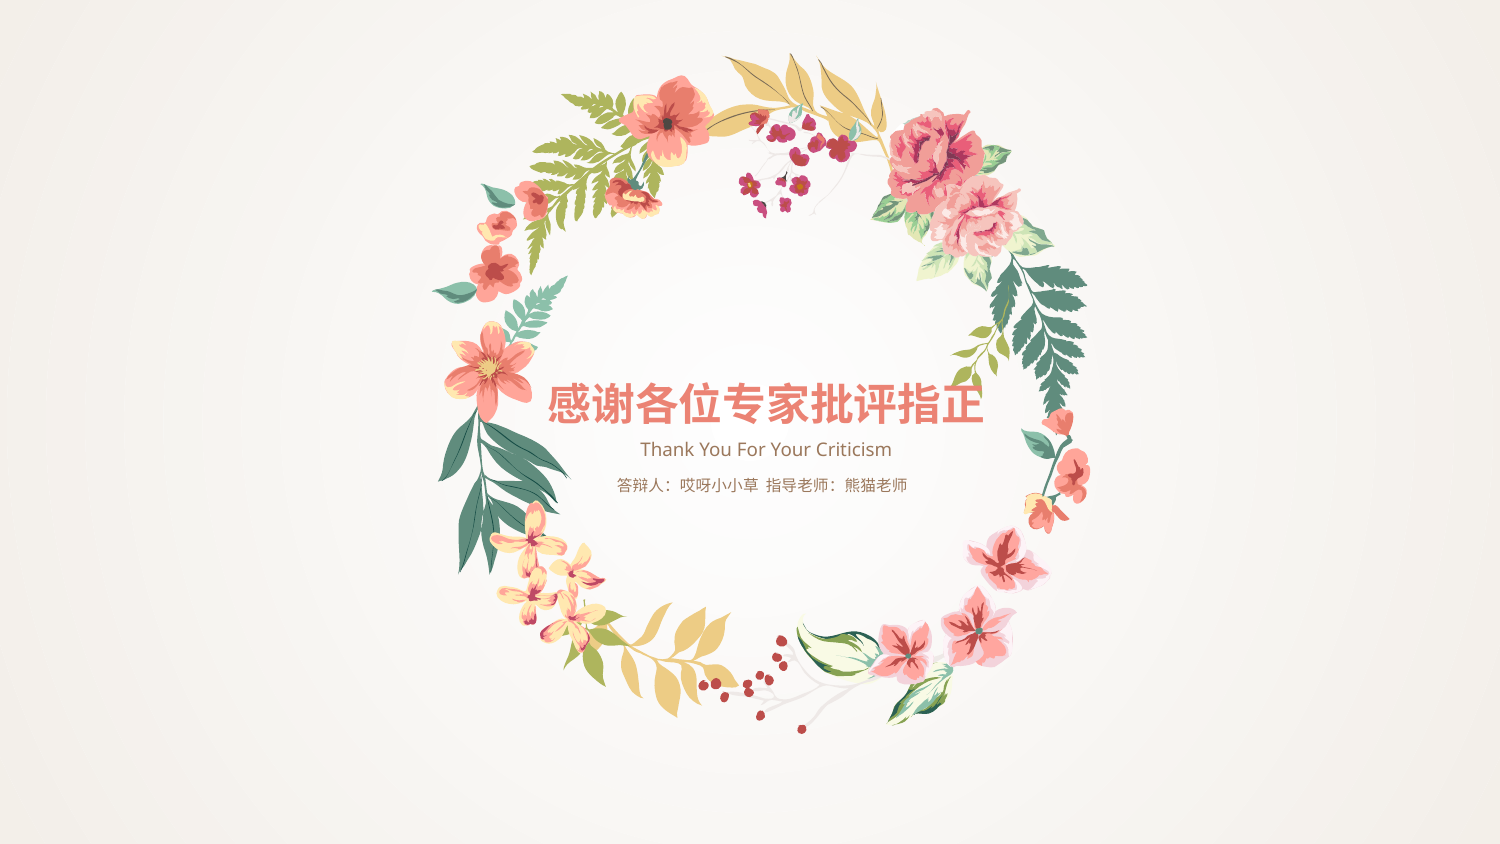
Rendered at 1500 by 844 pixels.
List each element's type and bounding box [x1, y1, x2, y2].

text_box [431, 52, 1093, 737]
text_box [601, 468, 923, 503]
